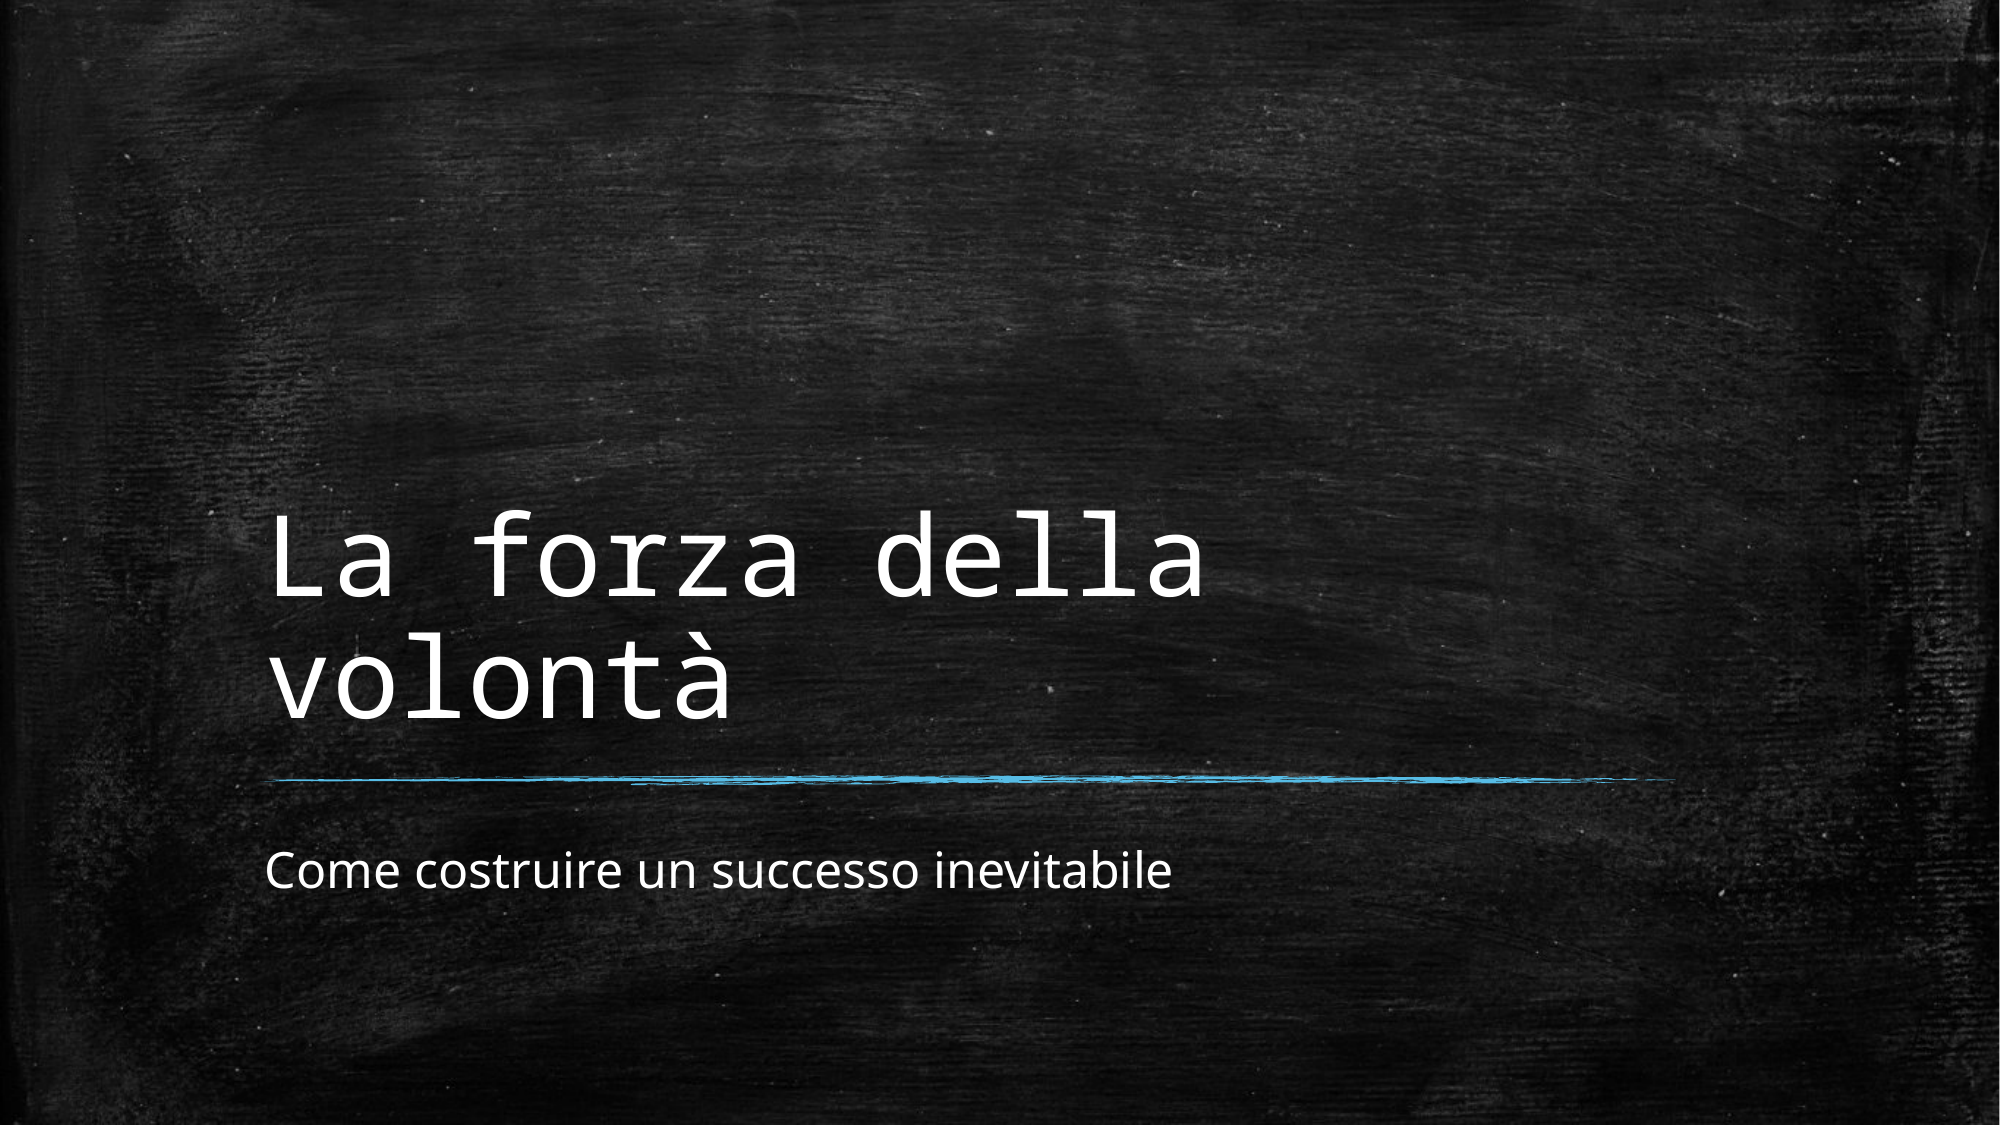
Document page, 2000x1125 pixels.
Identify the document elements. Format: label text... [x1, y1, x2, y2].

title La forza della volontà [249, 312, 1750, 750]
subtitle Come costruire un successo inevitabile [249, 837, 1750, 1013]
